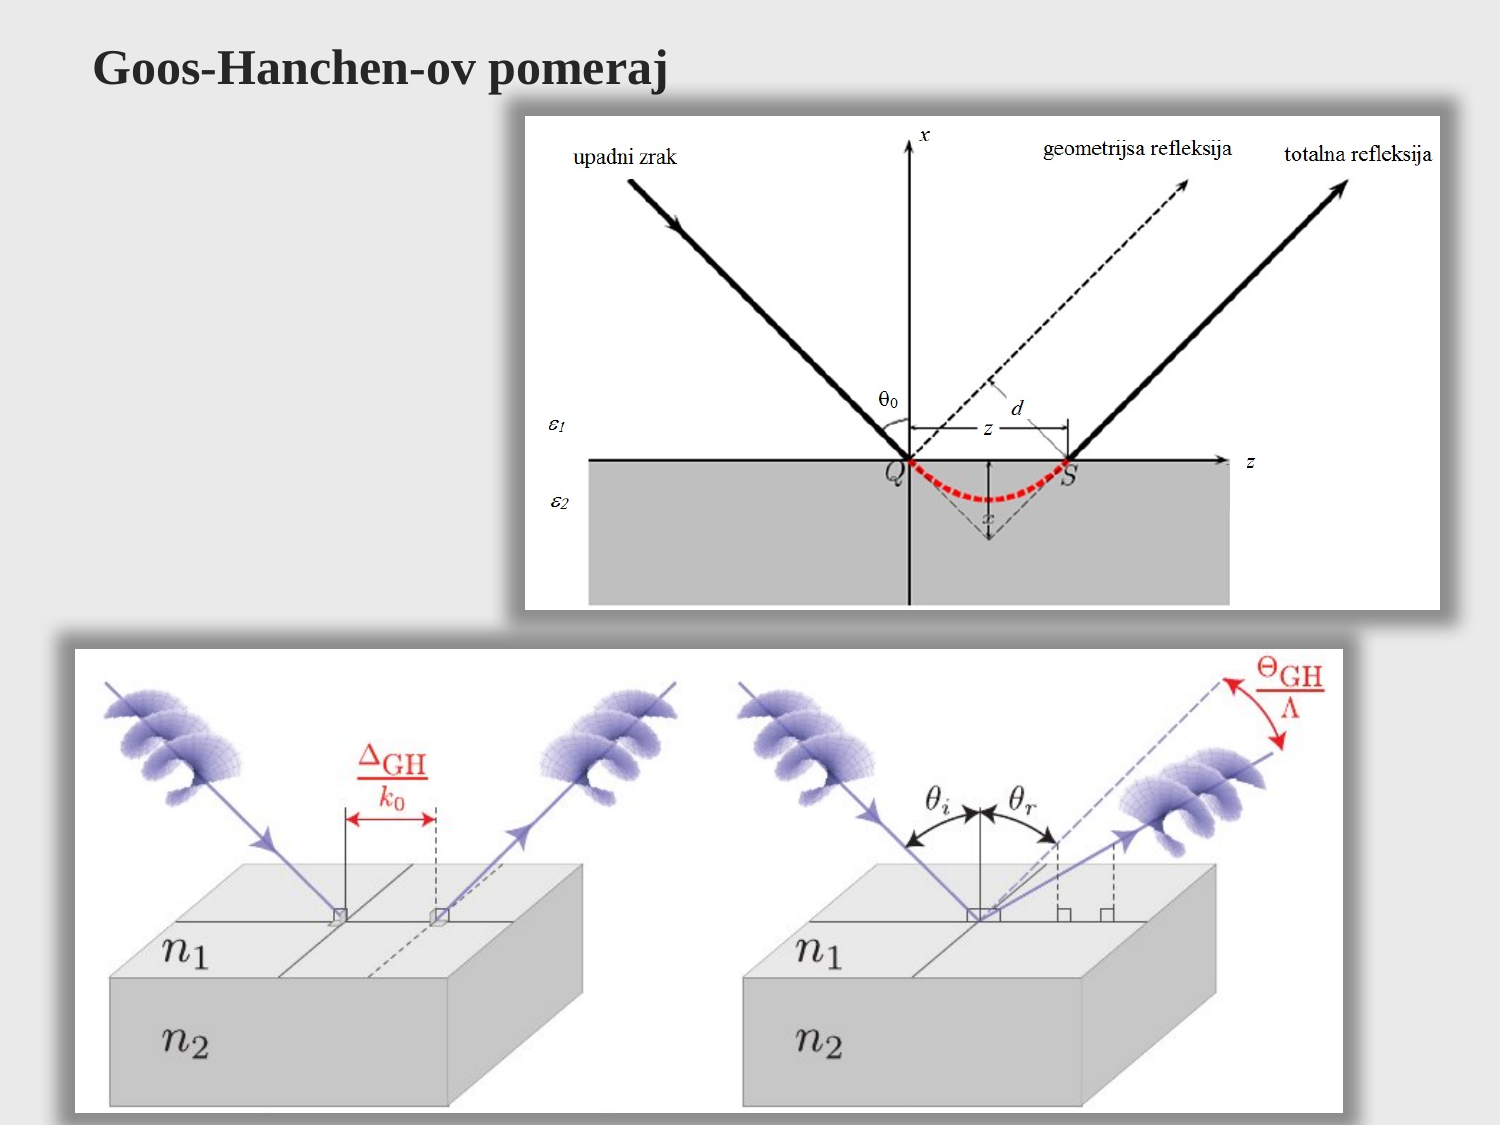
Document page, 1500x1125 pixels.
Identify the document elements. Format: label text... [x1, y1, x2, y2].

text_box Goos-Hanchen-ov pomeraj [77, 27, 685, 102]
picture [524, 116, 1441, 610]
picture [74, 649, 1343, 1113]
